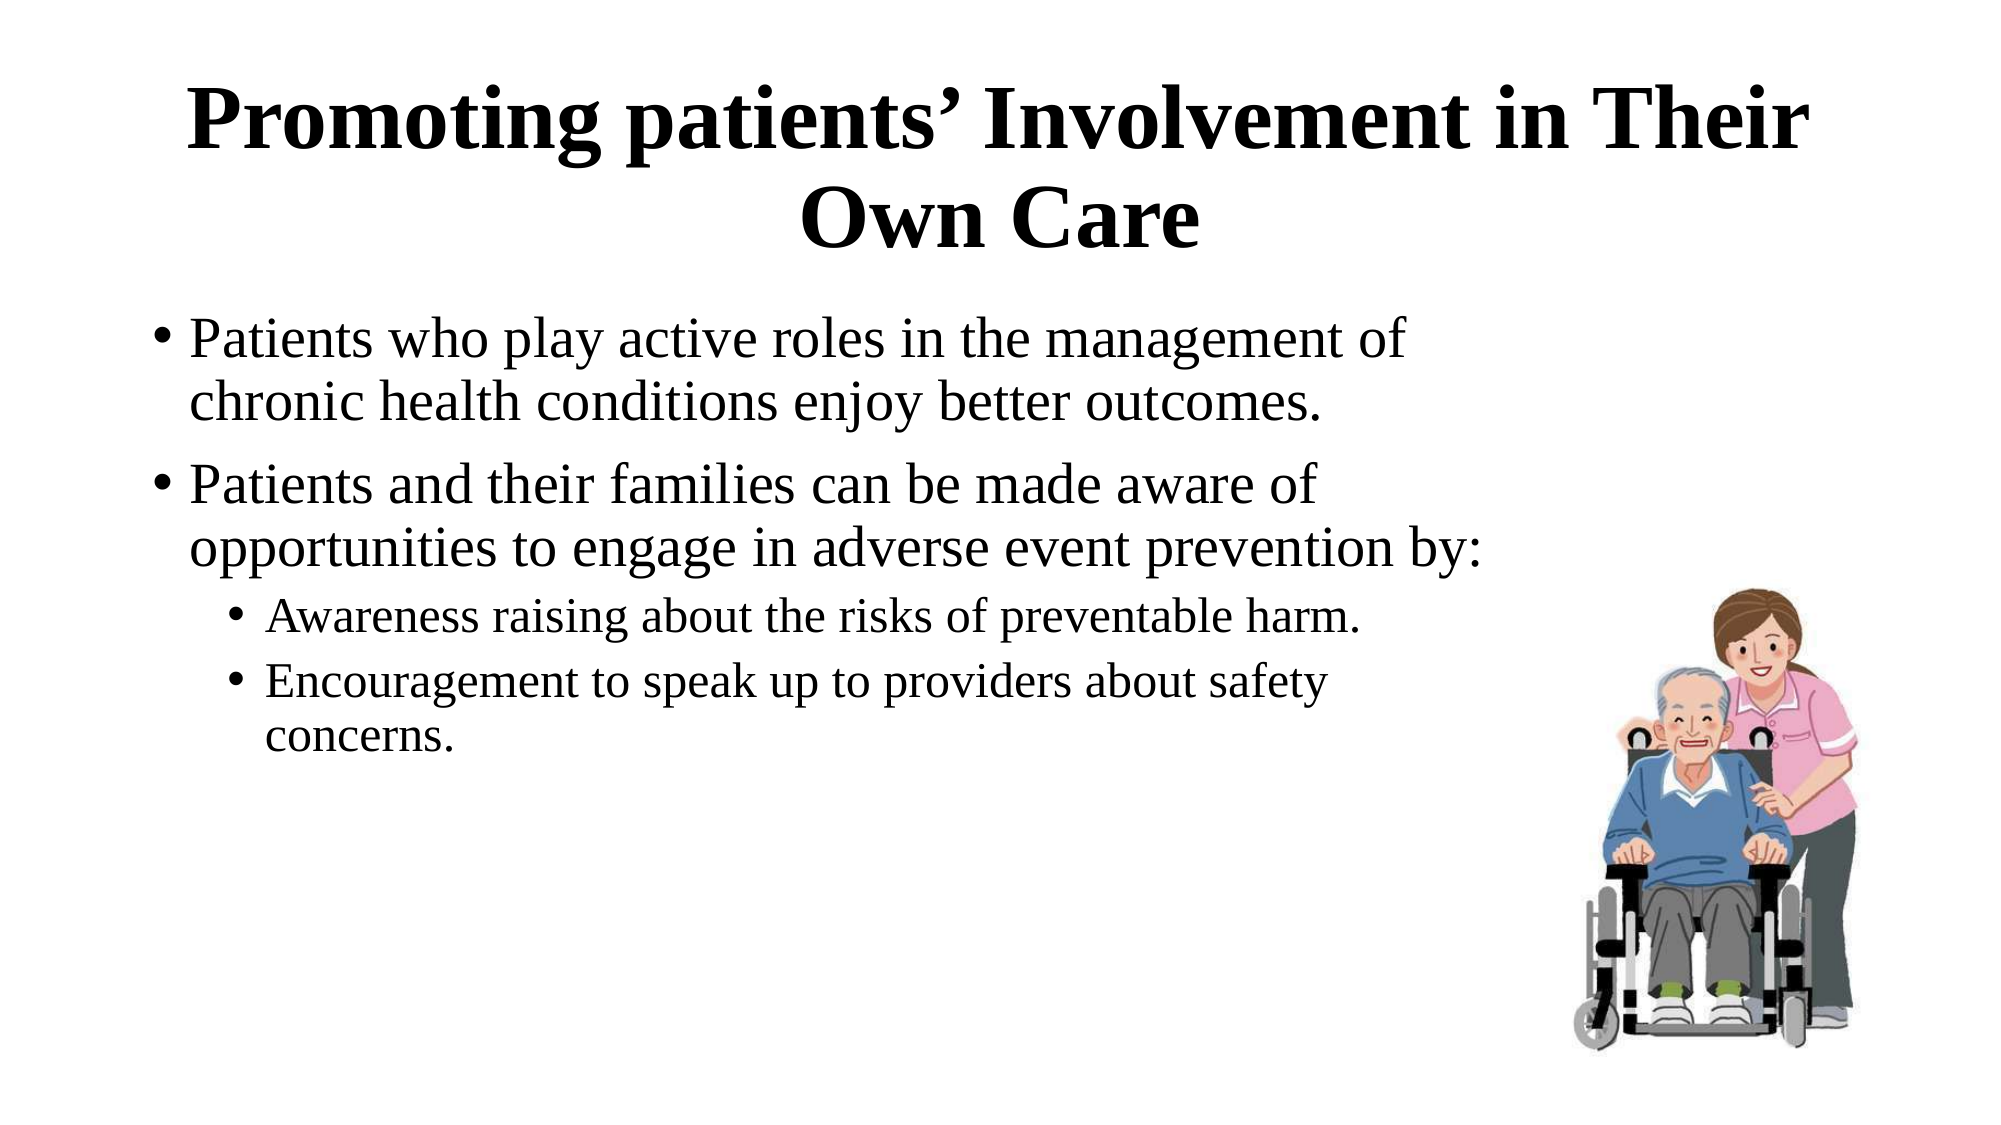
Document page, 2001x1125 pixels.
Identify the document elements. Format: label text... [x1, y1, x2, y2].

list Patients who play active roles in the management of chronic health conditions enjoy better outcomes. Patients and their families can be made aware of opportunities to engage in adverse event prevention by: Awareness raising about the risks of preventable harm. Encouragement to speak up to providers about safety concerns. [137, 299, 1528, 1014]
picture [1466, 579, 1959, 1059]
title Promoting patients’ Involvement in Their Own Care [137, 59, 1863, 278]
